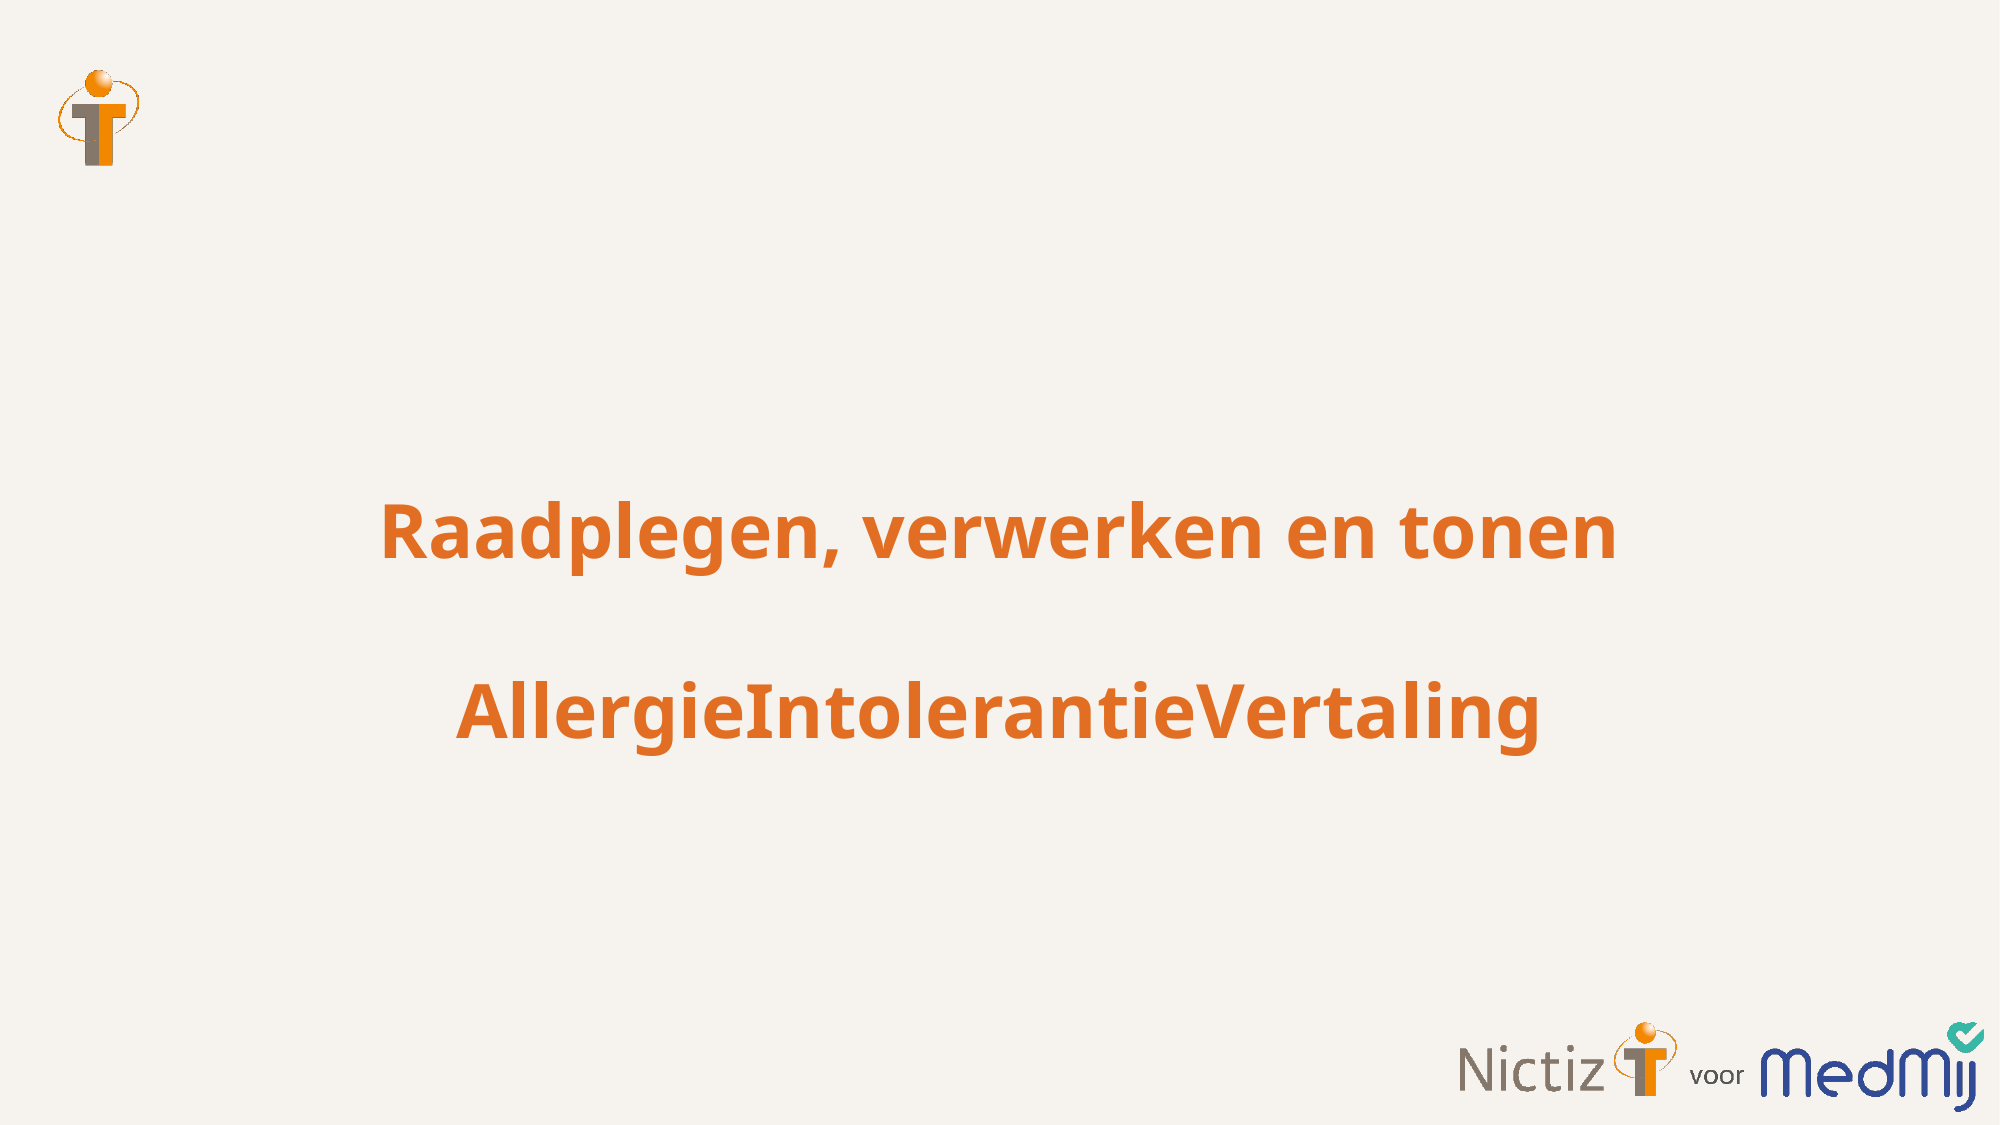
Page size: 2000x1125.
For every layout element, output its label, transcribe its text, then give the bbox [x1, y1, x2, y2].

picture [1457, 1019, 1988, 1113]
title Raadplegen, verwerken en tonen AllergieIntolerantieVertaling [155, 386, 1844, 848]
picture [50, 66, 151, 187]
